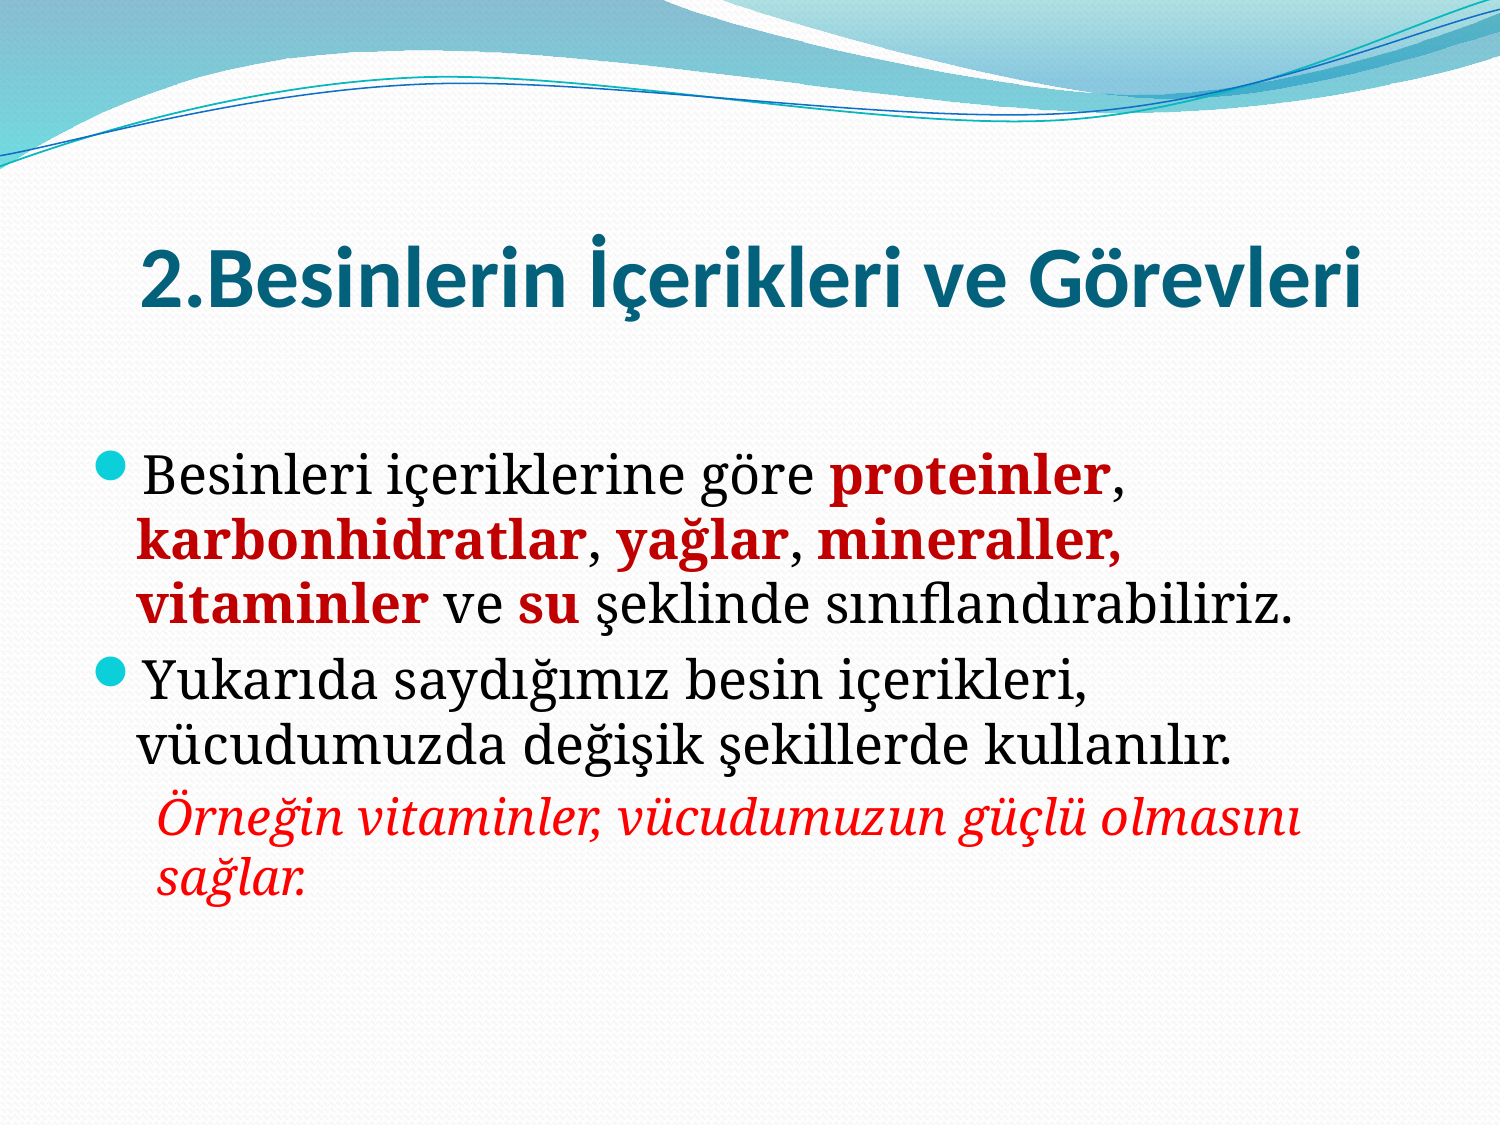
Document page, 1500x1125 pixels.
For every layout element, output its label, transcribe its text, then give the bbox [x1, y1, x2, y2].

title 2.Besinlerin İçerikleri ve Görevleri [76, 137, 1427, 325]
list Besinleri içeriklerine göre proteinler, karbonhidratlar, yağlar, mineraller, vitaminler ve su şeklinde sınıflandırabiliriz. Yukarıda saydığımız besin içerikleri, vücudumuzda değişik şekillerde kullanılır. Örneğin vitaminler, vücudumuzun güçlü olmasını sağlar. [76, 432, 1427, 938]
